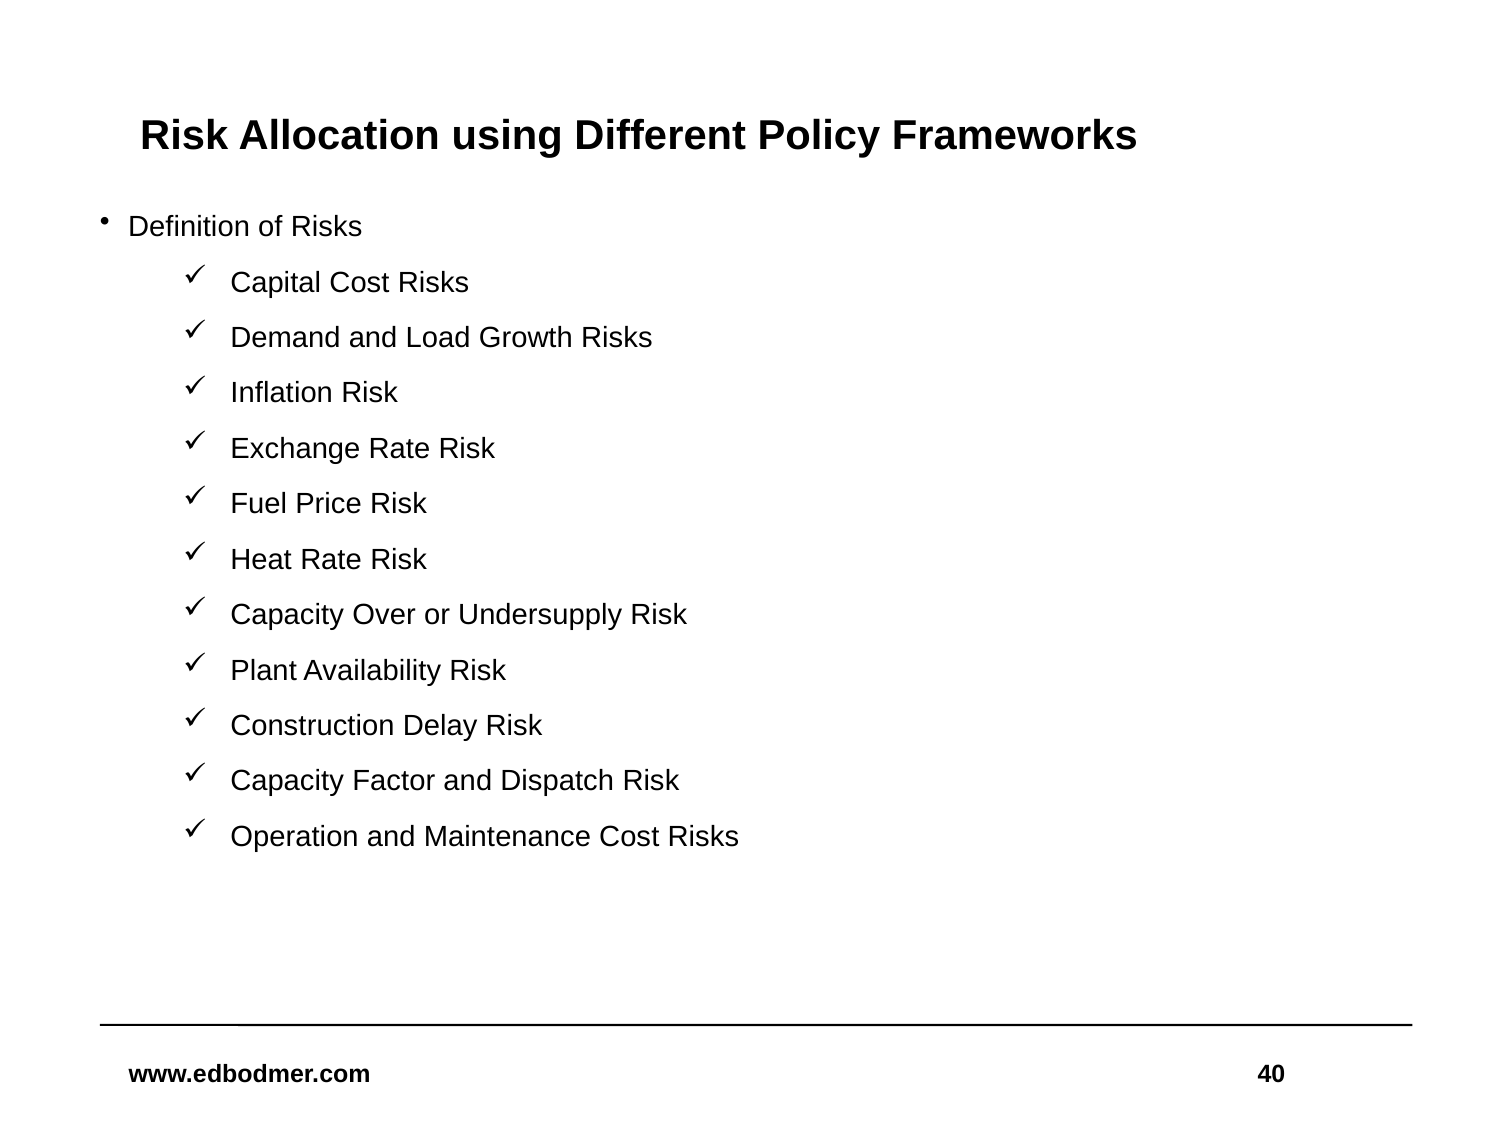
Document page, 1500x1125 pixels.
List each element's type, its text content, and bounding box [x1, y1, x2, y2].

title Risk Allocation using Different Policy Frameworks [125, 99, 1288, 200]
list Definition of Risks Capital Cost Risks Demand and Load Growth Risks Inflation Risk Exchange Rate Risk Fuel Price Risk Heat Rate Risk Capacity Over or Undersupply Risk Plant Availability Risk Construction Delay Risk Capacity Factor and Dispatch Risk Operation and Maintenance Cost Risks [75, 200, 1375, 1000]
